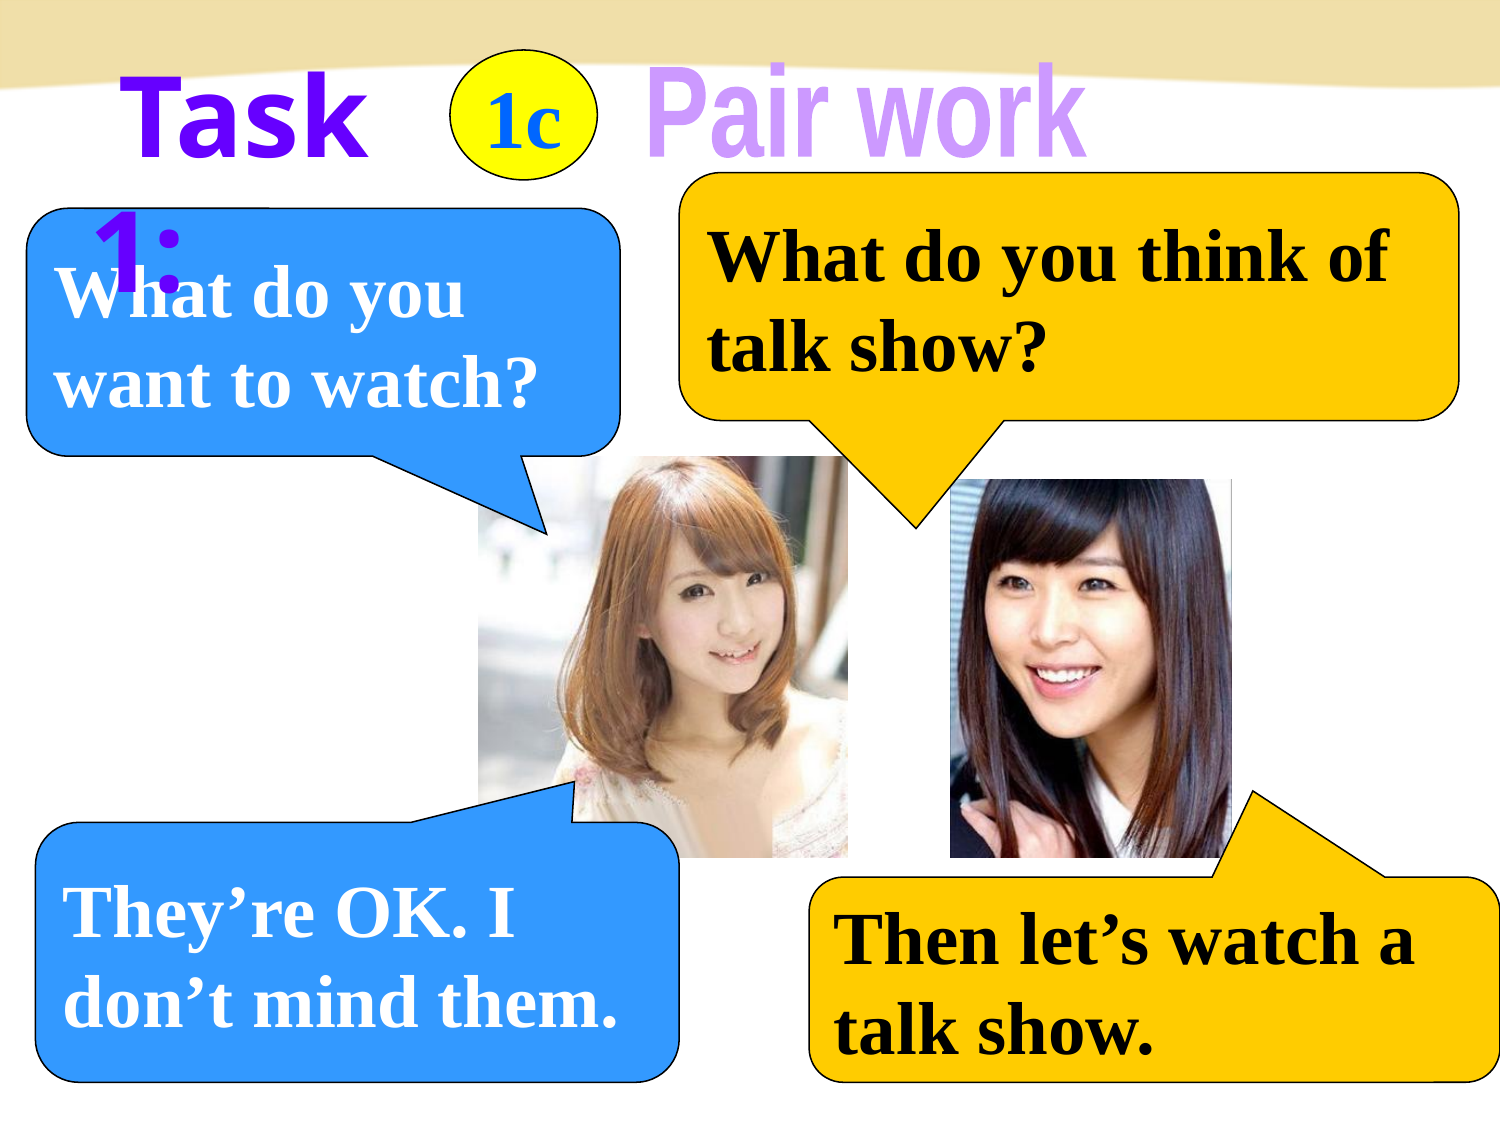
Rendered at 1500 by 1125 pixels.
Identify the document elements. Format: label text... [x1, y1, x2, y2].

text_box What do you want to watch? [26, 208, 621, 502]
text_box They’re OK. I don’t mind them. [35, 806, 680, 1083]
text_box Task 1: [74, 37, 450, 323]
text_box Then let’s watch a talk show. [809, 790, 1500, 1083]
picture [0, 0, 1500, 1125]
text_box What do you think of talk show? [679, 172, 1459, 529]
text_box 1c [450, 49, 598, 180]
